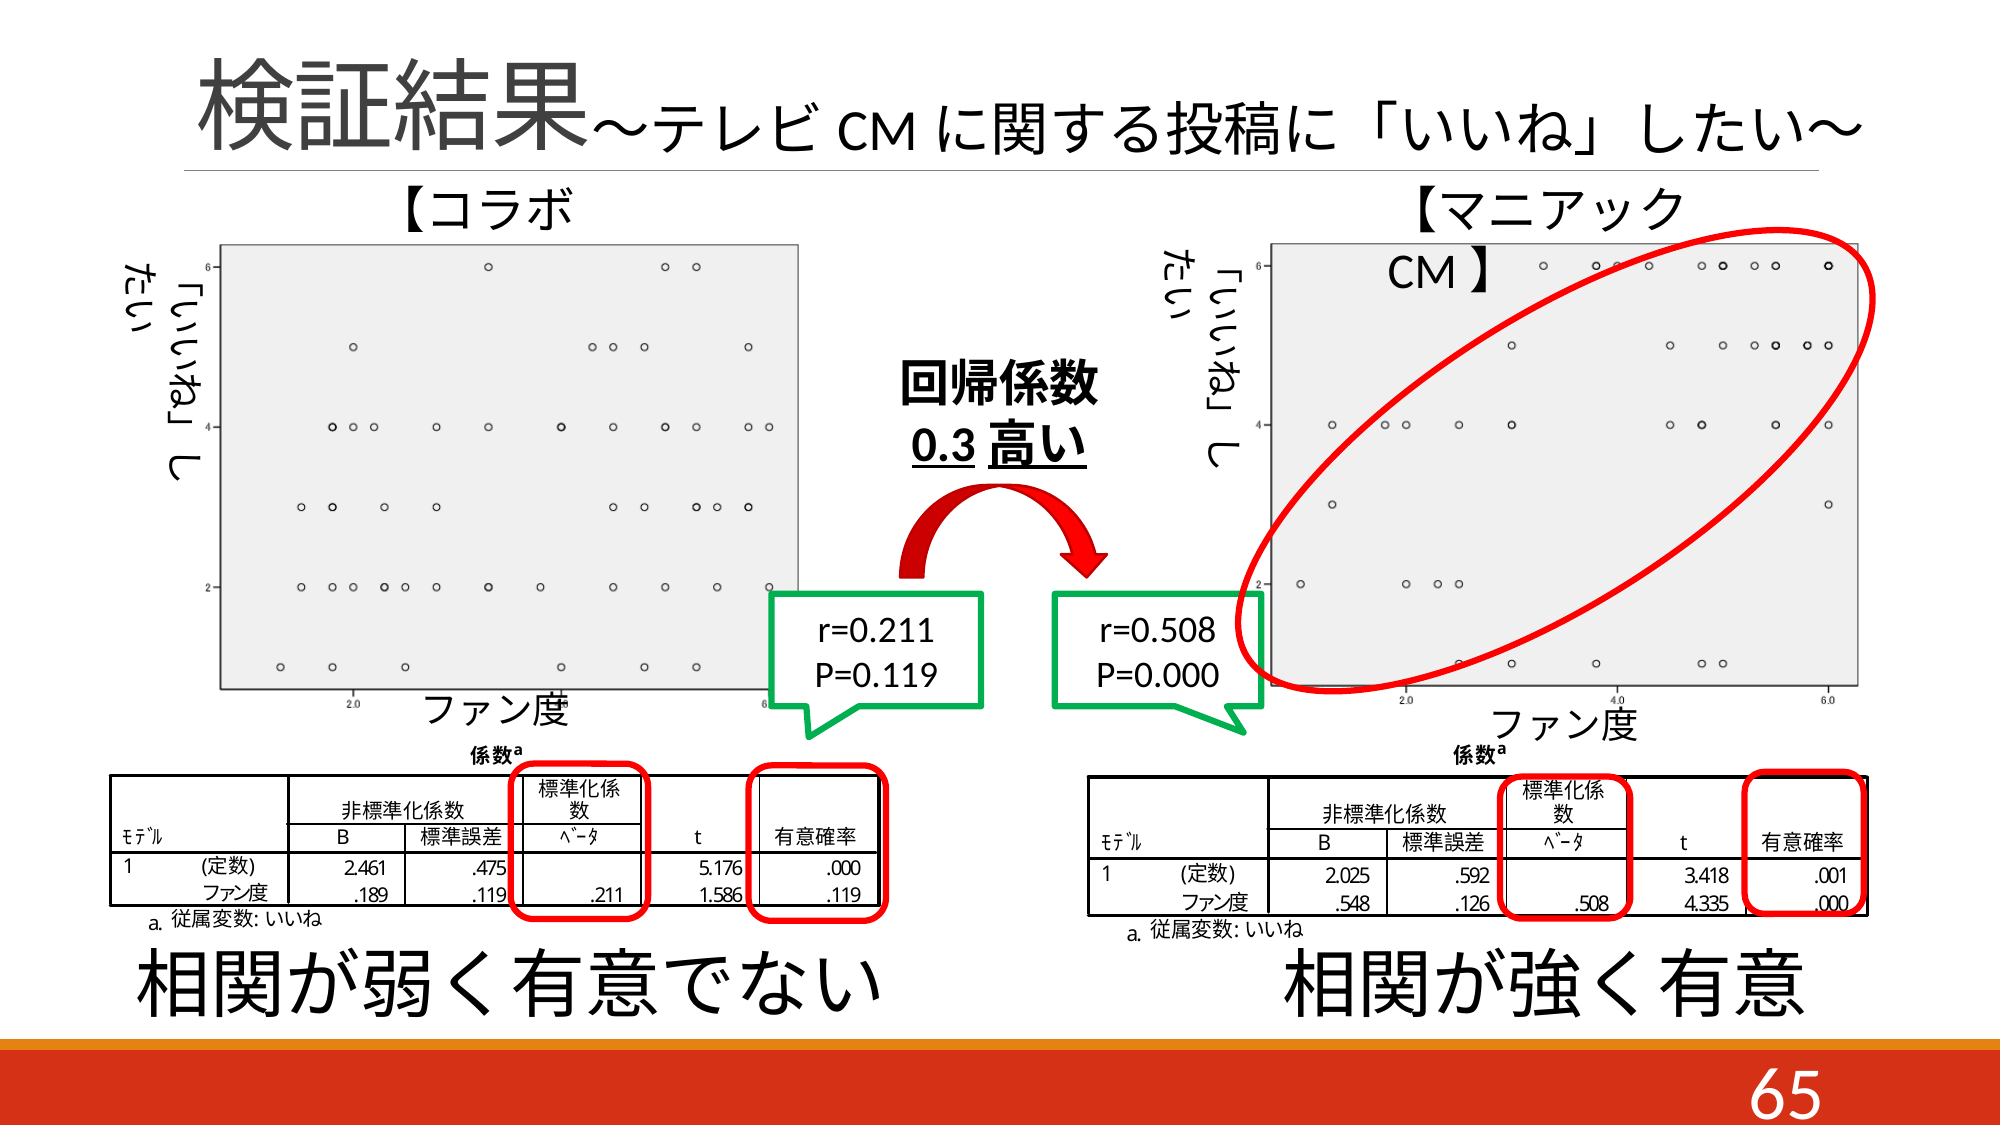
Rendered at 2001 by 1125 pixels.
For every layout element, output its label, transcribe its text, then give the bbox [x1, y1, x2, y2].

text_box 「いいね」したい [140, 245, 196, 531]
text_box 【マニアックCM】 [1373, 171, 1752, 227]
picture [1242, 230, 1872, 708]
text_box r=0.508 P=0.000 [1053, 592, 1239, 716]
text_box 相関が弱く有意でない [120, 970, 901, 1035]
picture [199, 232, 811, 715]
title 検証結果 [180, 28, 1830, 171]
text_box 回帰係数 0.3高い [884, 343, 1115, 479]
text_box 「いいね」したい [1179, 232, 1240, 515]
text_box ～テレビCMに関する投稿に「いいね」したい～ [576, 84, 1880, 170]
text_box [93, 722, 928, 961]
text_box 相関が強く有意 [1267, 981, 1823, 1035]
text_box r=0.211 P=0.119 [818, 592, 983, 719]
text_box [898, 483, 1109, 579]
text_box 【コラボCM】 [360, 170, 663, 229]
slide_number 65 [1624, 1059, 1840, 1120]
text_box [1071, 719, 1917, 975]
